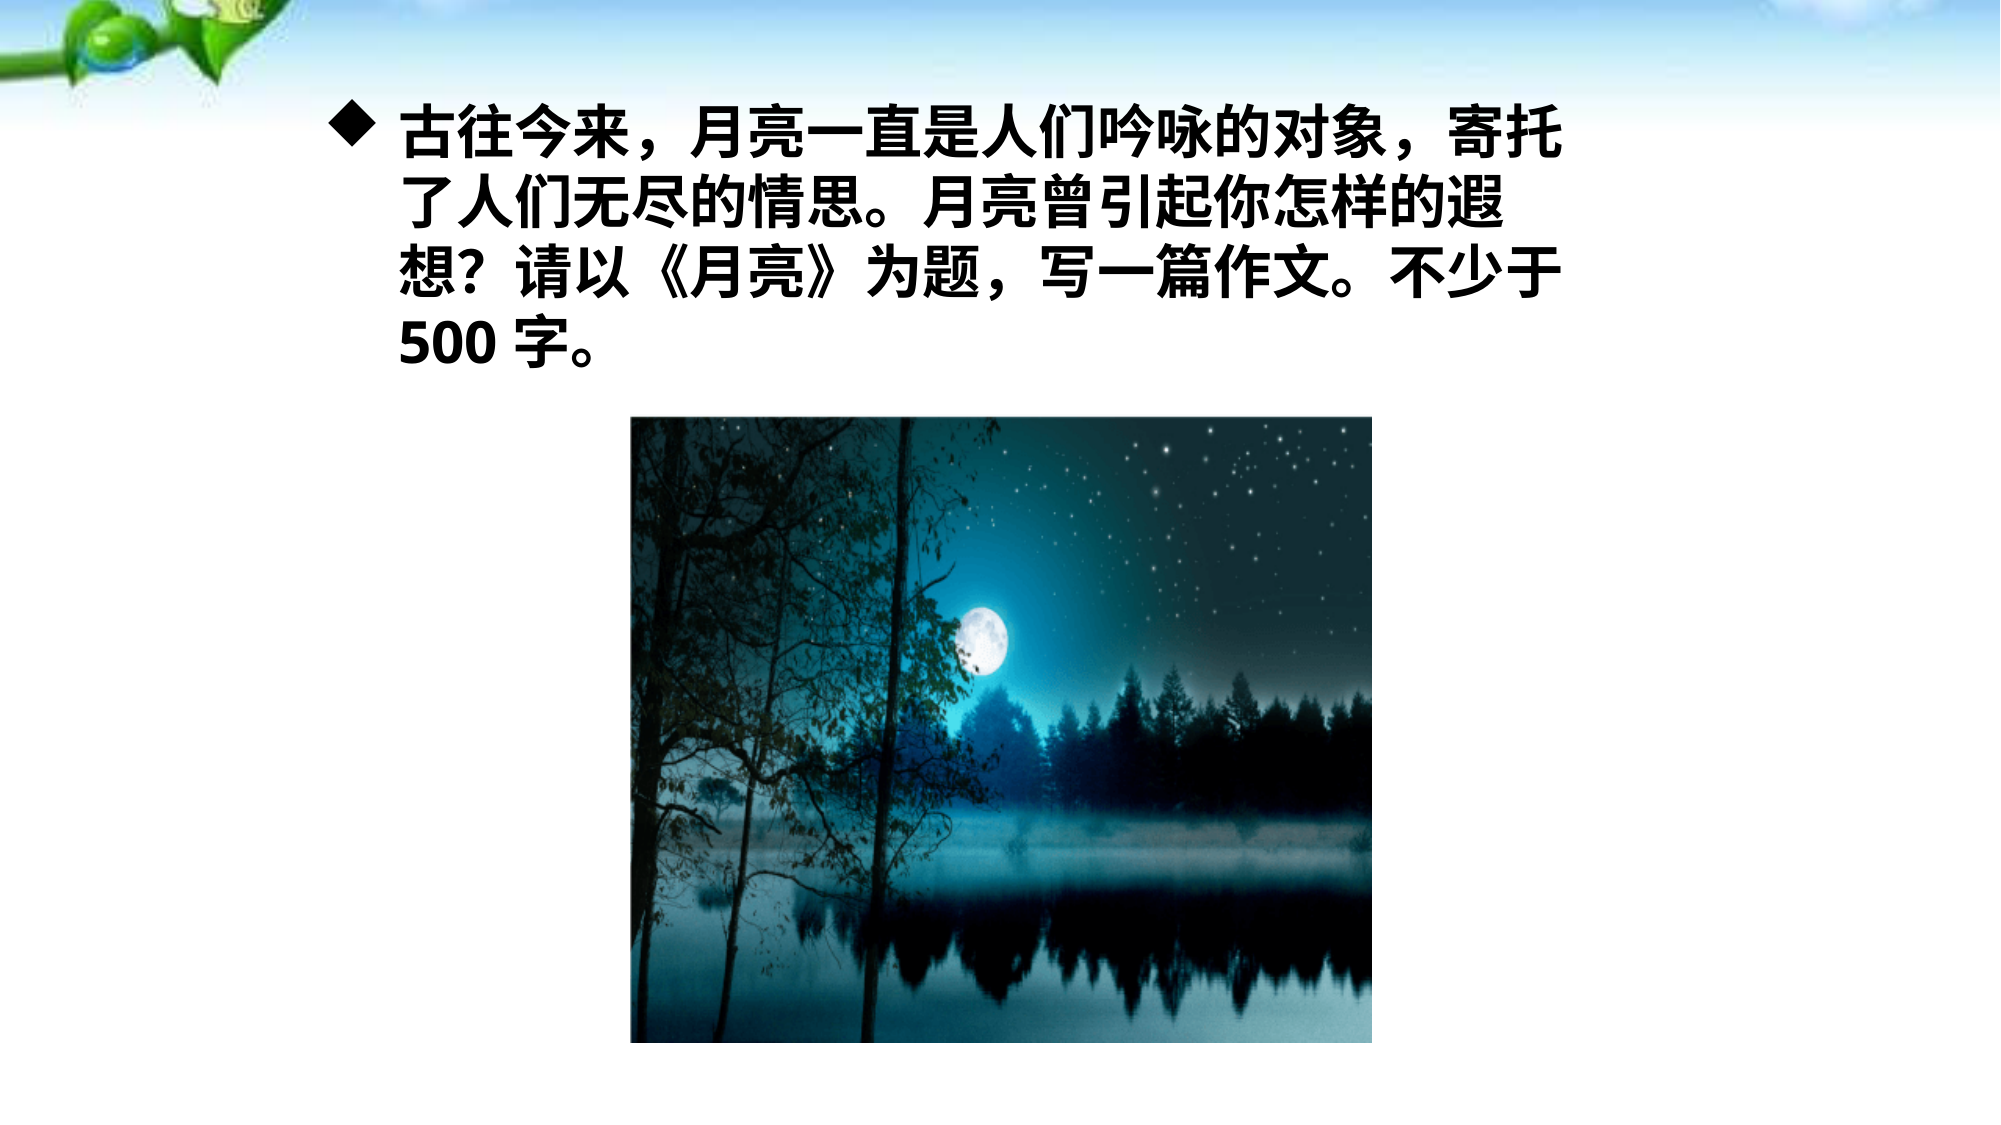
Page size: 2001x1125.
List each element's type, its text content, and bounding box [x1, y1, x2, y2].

picture [0, 0, 2001, 1125]
text_box 古往今来，月亮一直是人们吟咏的对象，寄托了人们无尽的情思。月亮曾引起你怎样的遐想？请以《月亮》为题，写一篇作文。不少于500字。 [308, 88, 1616, 383]
